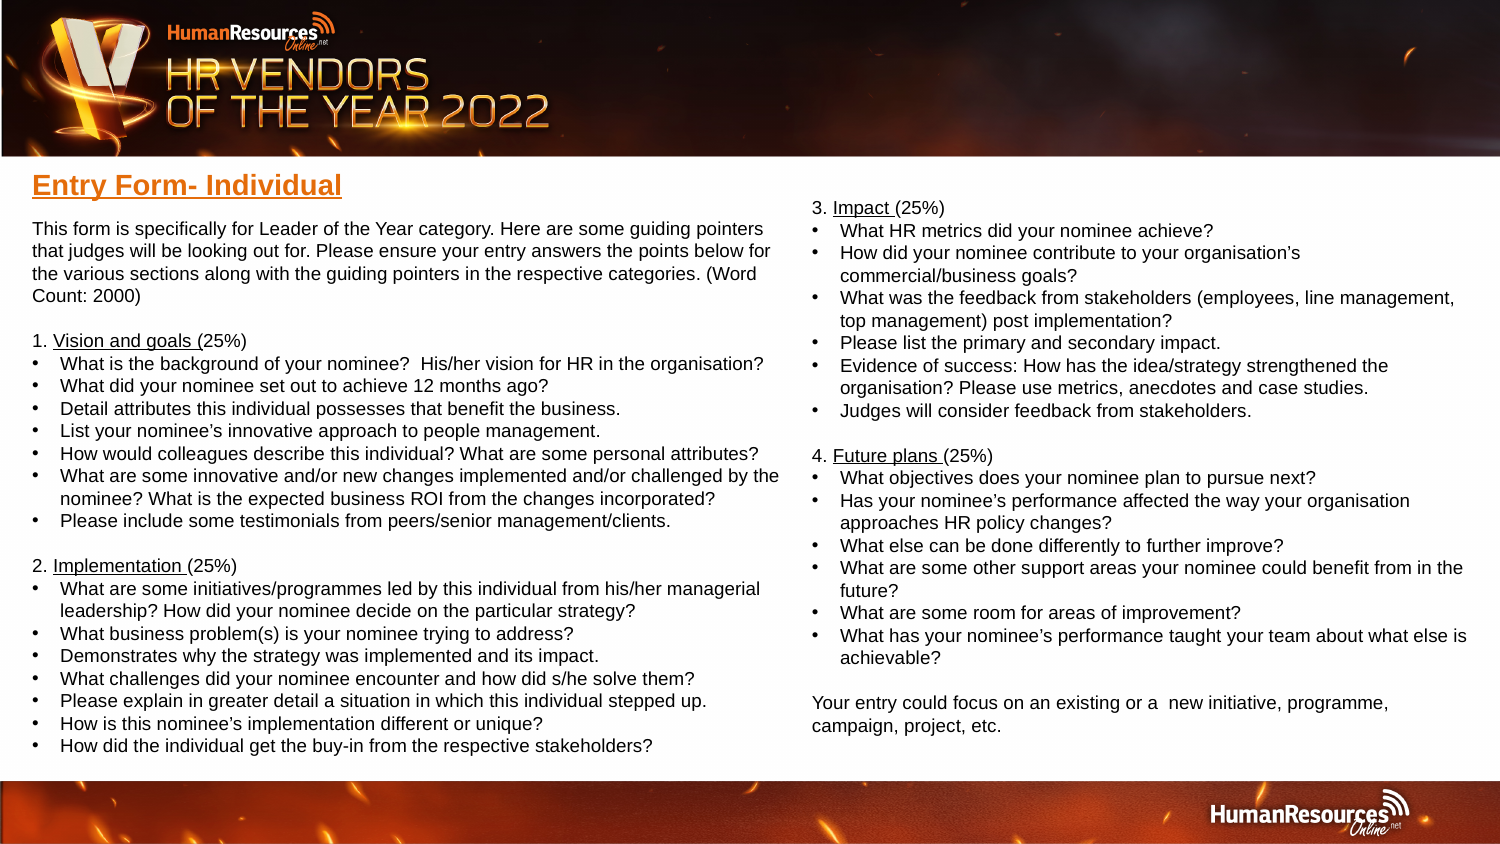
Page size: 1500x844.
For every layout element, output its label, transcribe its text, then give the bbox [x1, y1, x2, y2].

text_box 3. Impact (25%) What HR metrics did your nominee achieve? How did your nominee contribute to your organisation’s commercial/business goals? What was the feedback from stakeholders (employees, line management, top management) post implementation? Please list the primary and secondary impact. Evidence of success: How has the idea/strategy strengthened the organisation? Please use metrics, anecdotes and case studies. Judges will consider feedback from stakeholders. 4. Future plans (25%) What objectives does your nominee plan to pursue next? Has your nominee’s performance affected the way your organisation approaches HR policy changes? What else can be done differently to further improve? What are some other support areas your nominee could benefit from in the future? What are some room for areas of improvement? What has your nominee’s performance taught your team about what else is achievable? Your entry could focus on an existing or a new initiative, programme, campaign, project, etc. [797, 188, 1484, 766]
text_box Entry Form- Individual [17, 158, 818, 209]
text_box This form is specifically for Leader of the Year category. Here are some guiding pointers that judges will be looking out for. Please ensure your entry answers the points below for the various sections along with the guiding pointers in the respective categories. (Word Count: 2000) 1. Vision and goals (25%) What is the background of your nominee? His/her vision for HR in the organisation? What did your nominee set out to achieve 12 months ago? Detail attributes this individual possesses that benefit the business. List your nominee’s innovative approach to people management. How would colleagues describe this individual? What are some personal attributes? What are some innovative and/or new changes implemented and/or challenged by the nominee? What is the expected business ROI from the changes incorporated? Please include some testimonials from peers/senior management/clients. 2. Implementation (25%) What are some initiatives/programmes led by this individual from his/her managerial leadership? How did your nominee decide on the particular strategy? What business problem(s) is your nominee trying to address? Demonstrates why the strategy was implemented and its impact. What challenges did your nominee encounter and how did s/he solve them? Please explain in greater detail a situation in which this individual stepped up. How is this nominee’s implementation different or unique? How did the individual get the buy-in from the respective stakeholders? [17, 209, 798, 810]
picture [0, 0, 1500, 844]
